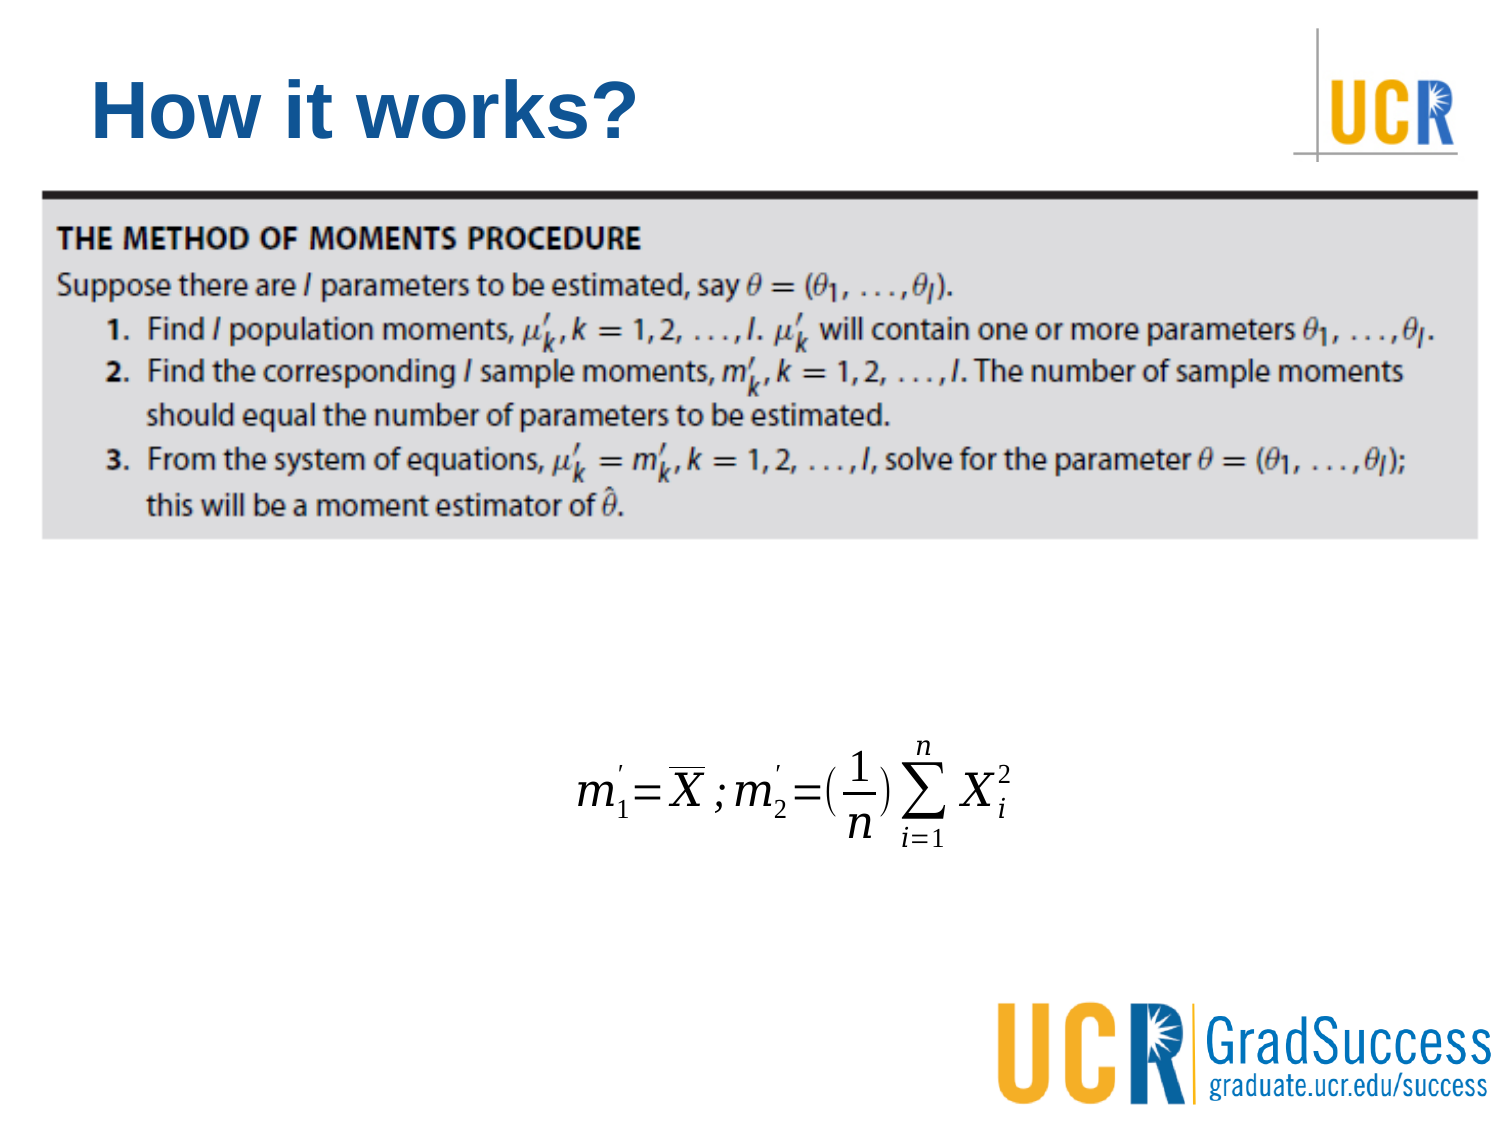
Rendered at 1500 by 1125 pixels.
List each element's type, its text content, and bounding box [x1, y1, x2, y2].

picture [12, 0, 1500, 588]
title How it works? [75, 37, 1300, 160]
